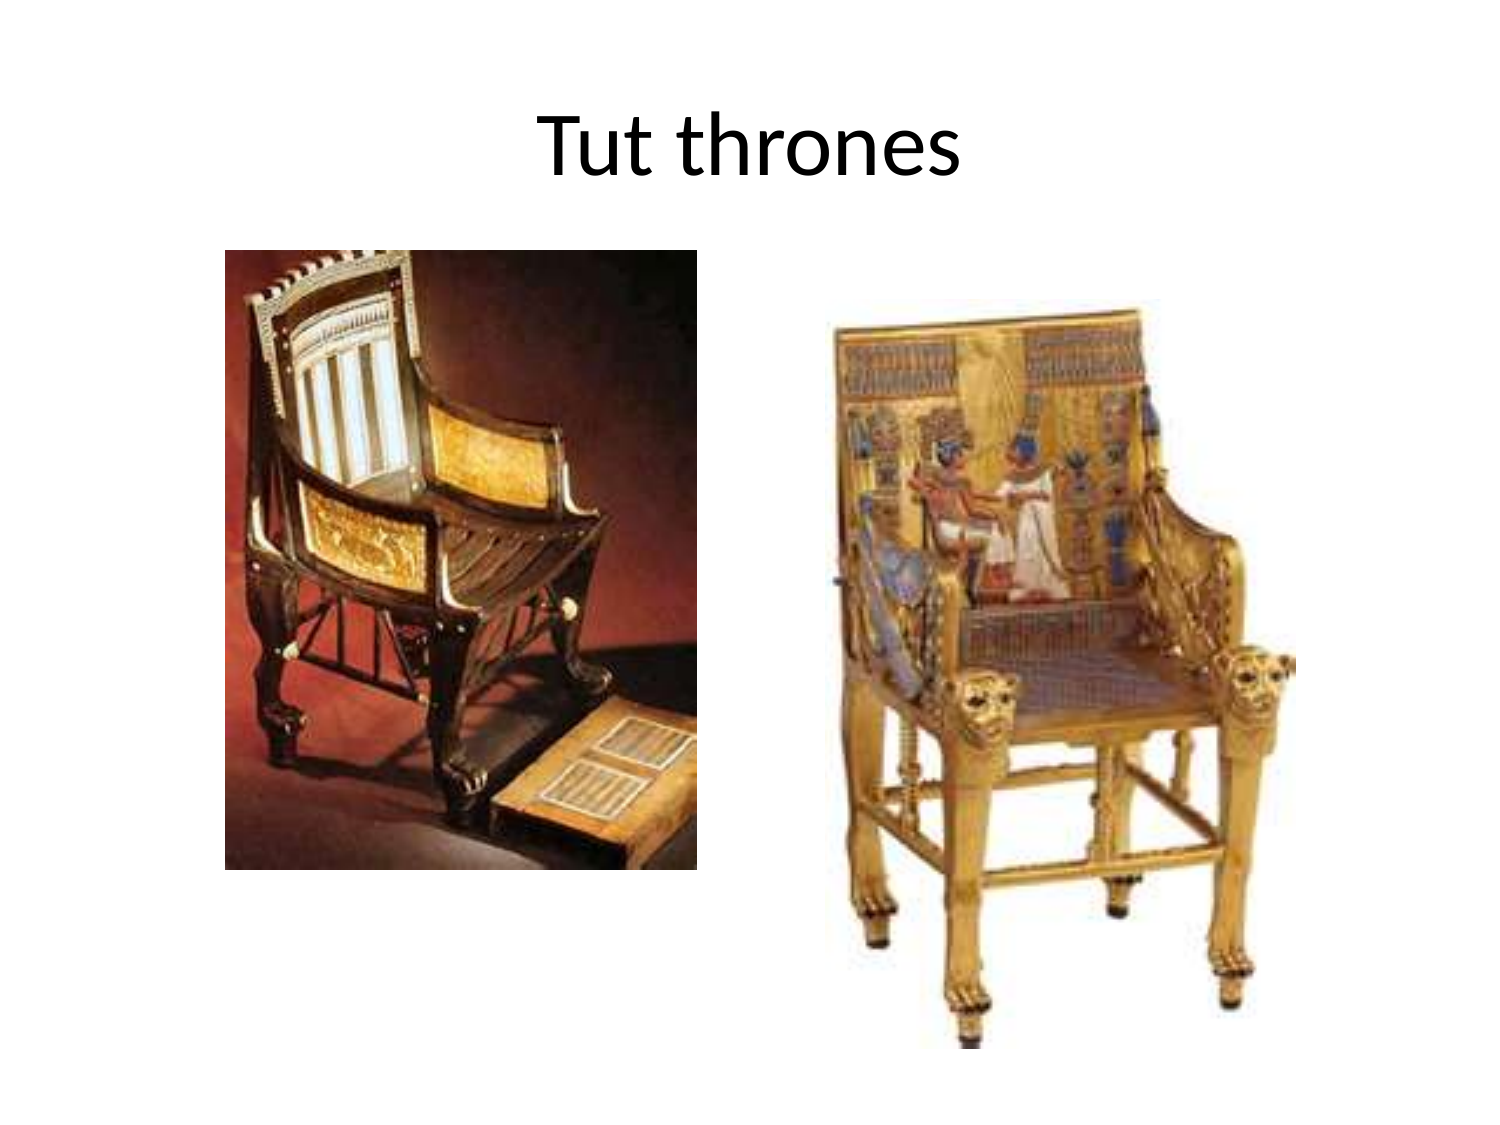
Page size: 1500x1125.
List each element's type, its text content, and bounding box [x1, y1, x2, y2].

picture [224, 250, 697, 870]
picture [824, 299, 1296, 1050]
title Tut thrones [75, 45, 1425, 233]
